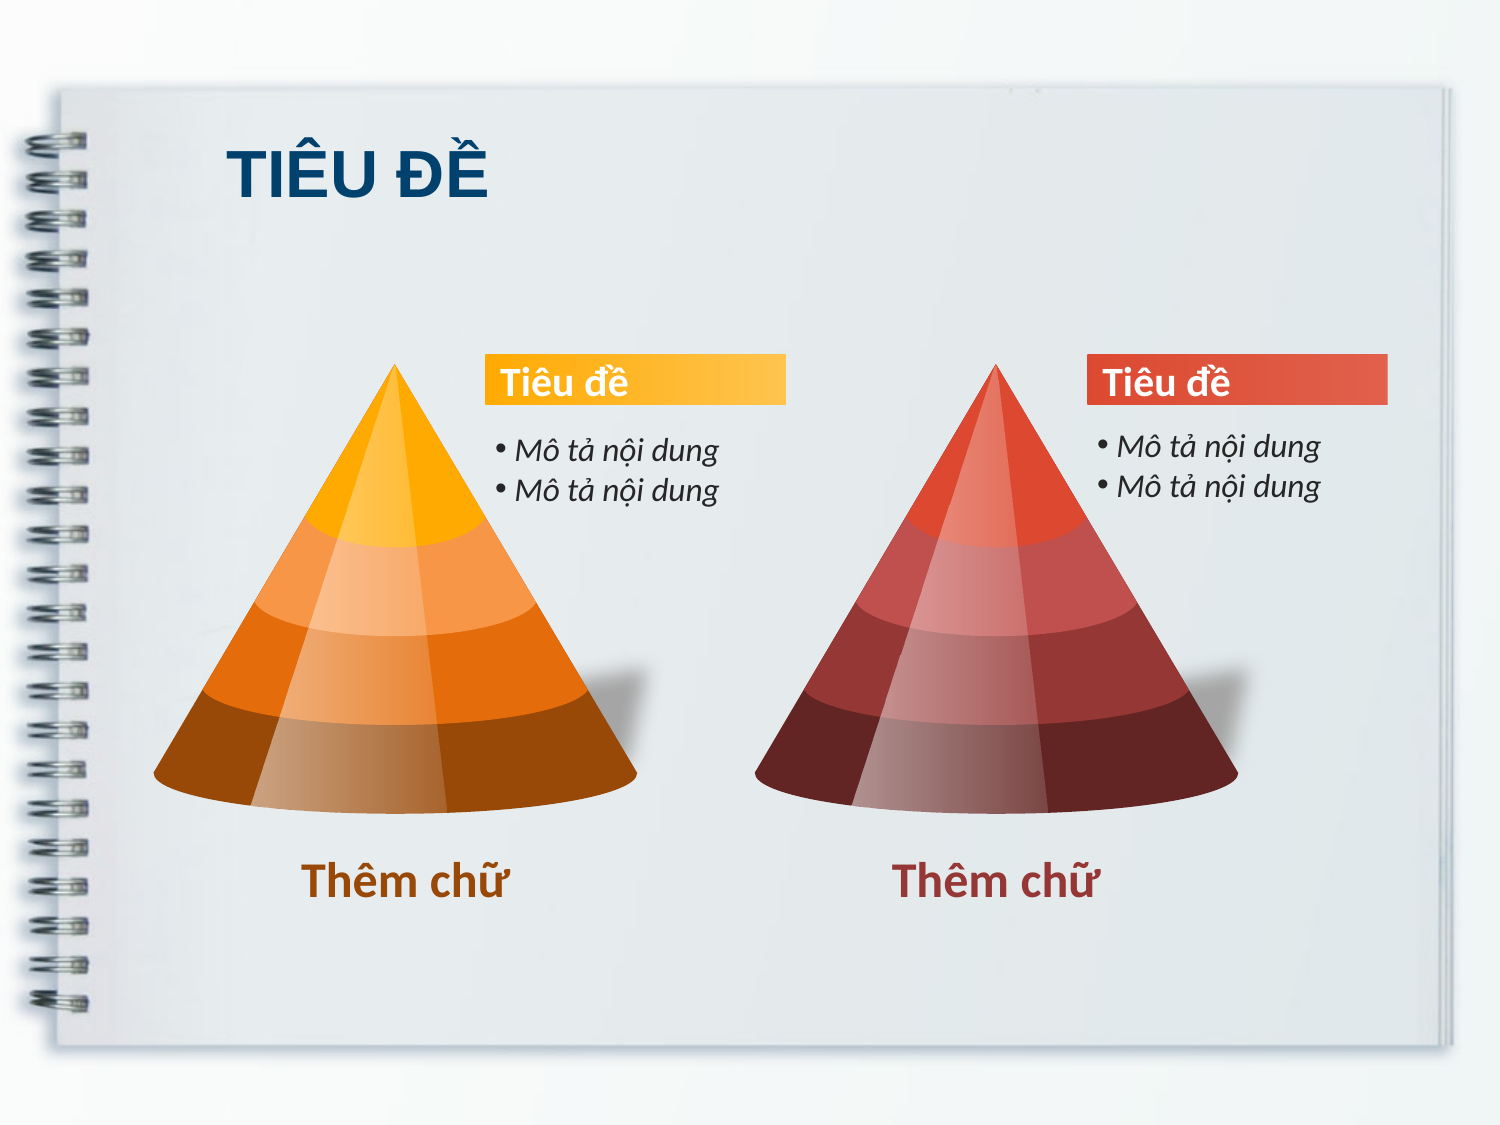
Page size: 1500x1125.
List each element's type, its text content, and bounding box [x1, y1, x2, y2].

text_box TIÊU ĐỀ [211, 123, 505, 219]
text_box Thêm chữ [255, 852, 556, 903]
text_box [1087, 354, 1388, 538]
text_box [153, 364, 678, 814]
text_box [754, 364, 1279, 814]
picture [0, 0, 1500, 1125]
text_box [485, 354, 787, 513]
text_box Thêm chữ [846, 852, 1147, 903]
